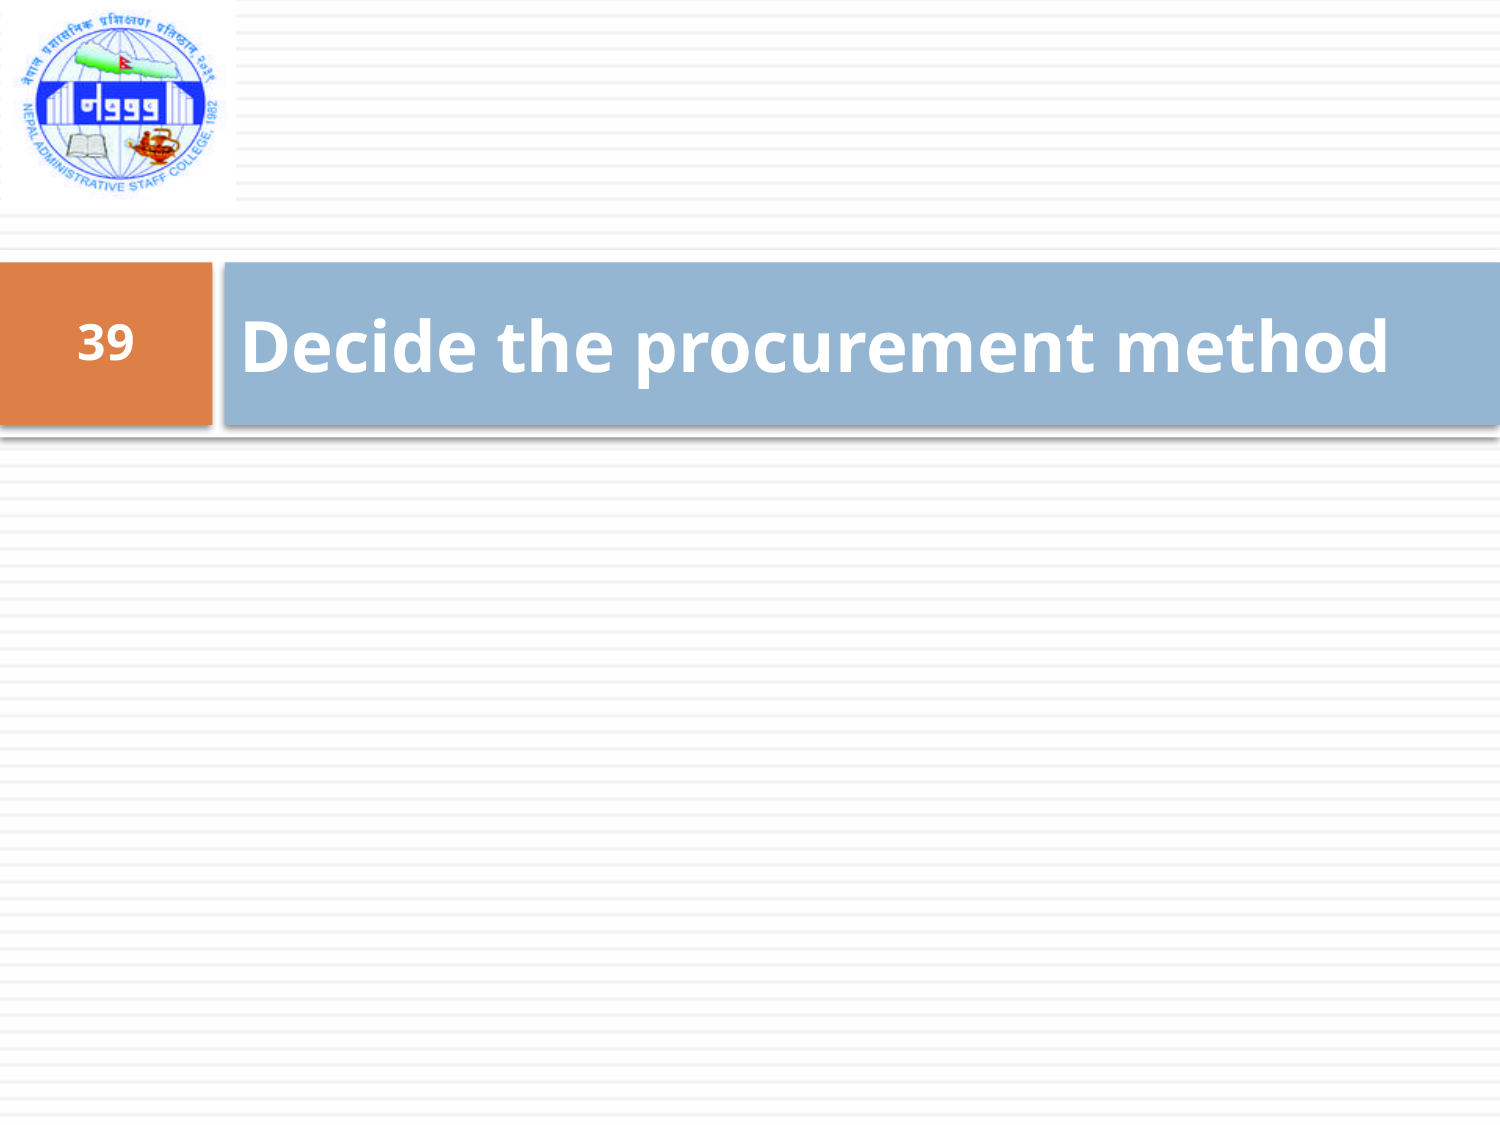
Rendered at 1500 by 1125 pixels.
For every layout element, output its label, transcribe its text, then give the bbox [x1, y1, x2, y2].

picture [1, 0, 236, 208]
title Decide the procurement method [225, 262, 1475, 425]
slide_number 39 [0, 287, 213, 403]
